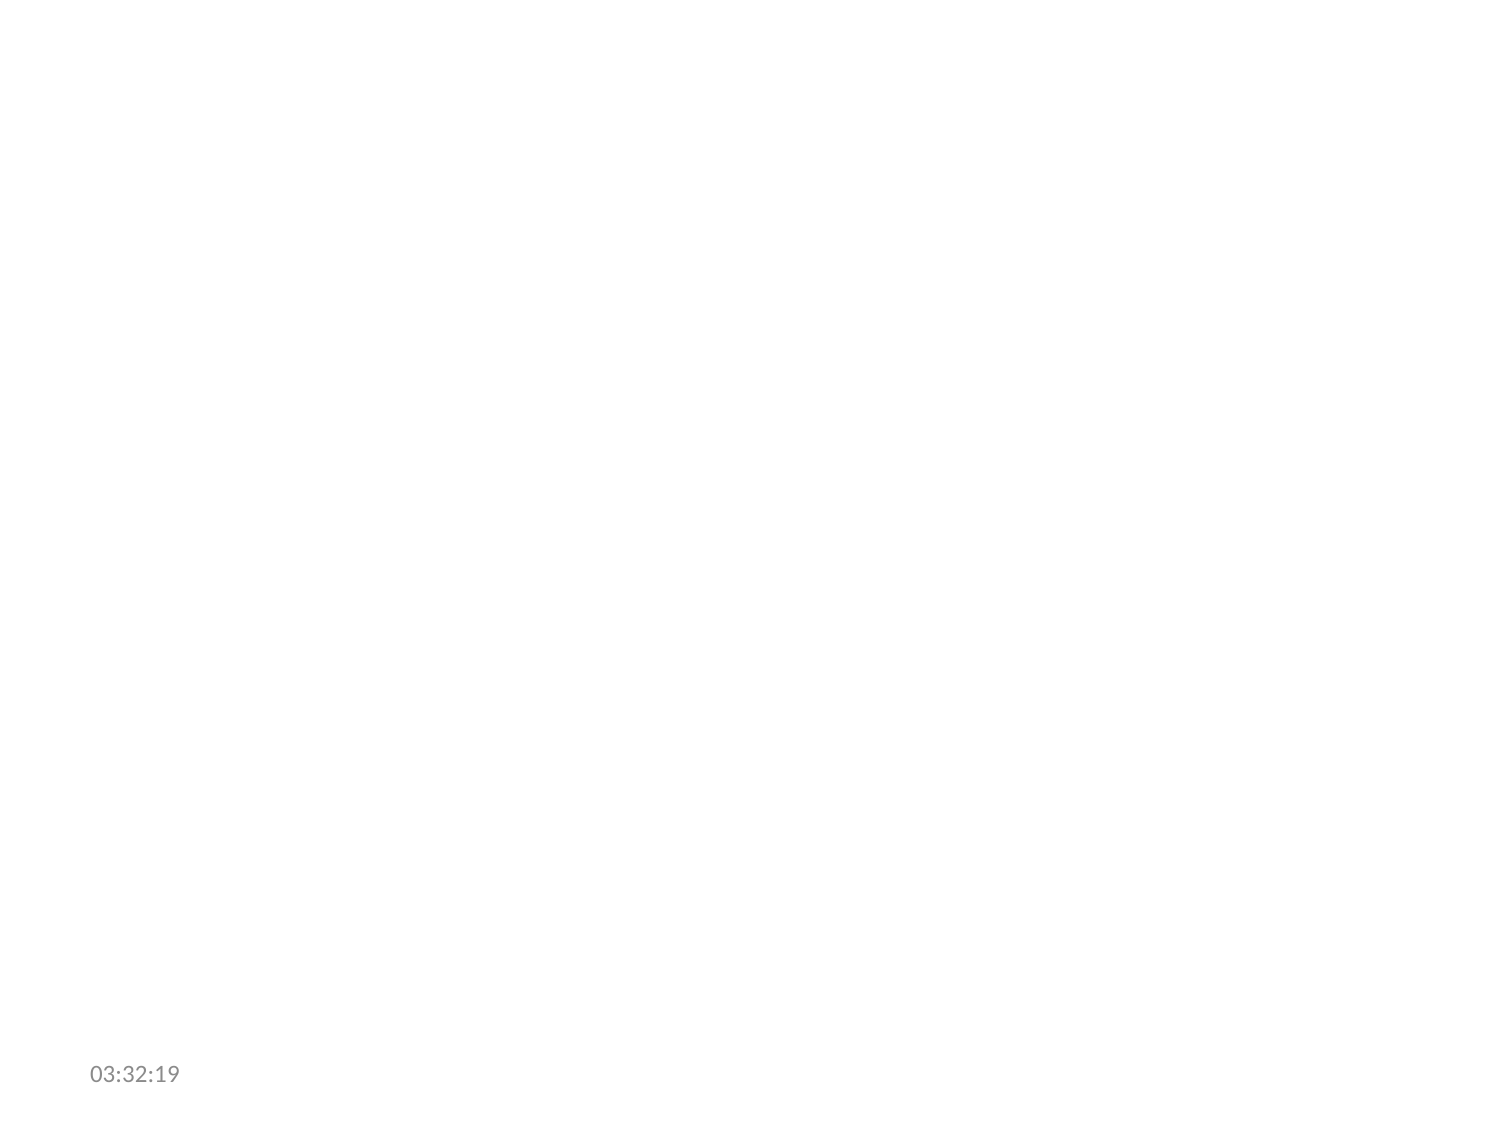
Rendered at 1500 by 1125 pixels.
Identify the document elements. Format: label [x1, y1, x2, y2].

slide_number [75, 1042, 425, 1103]
